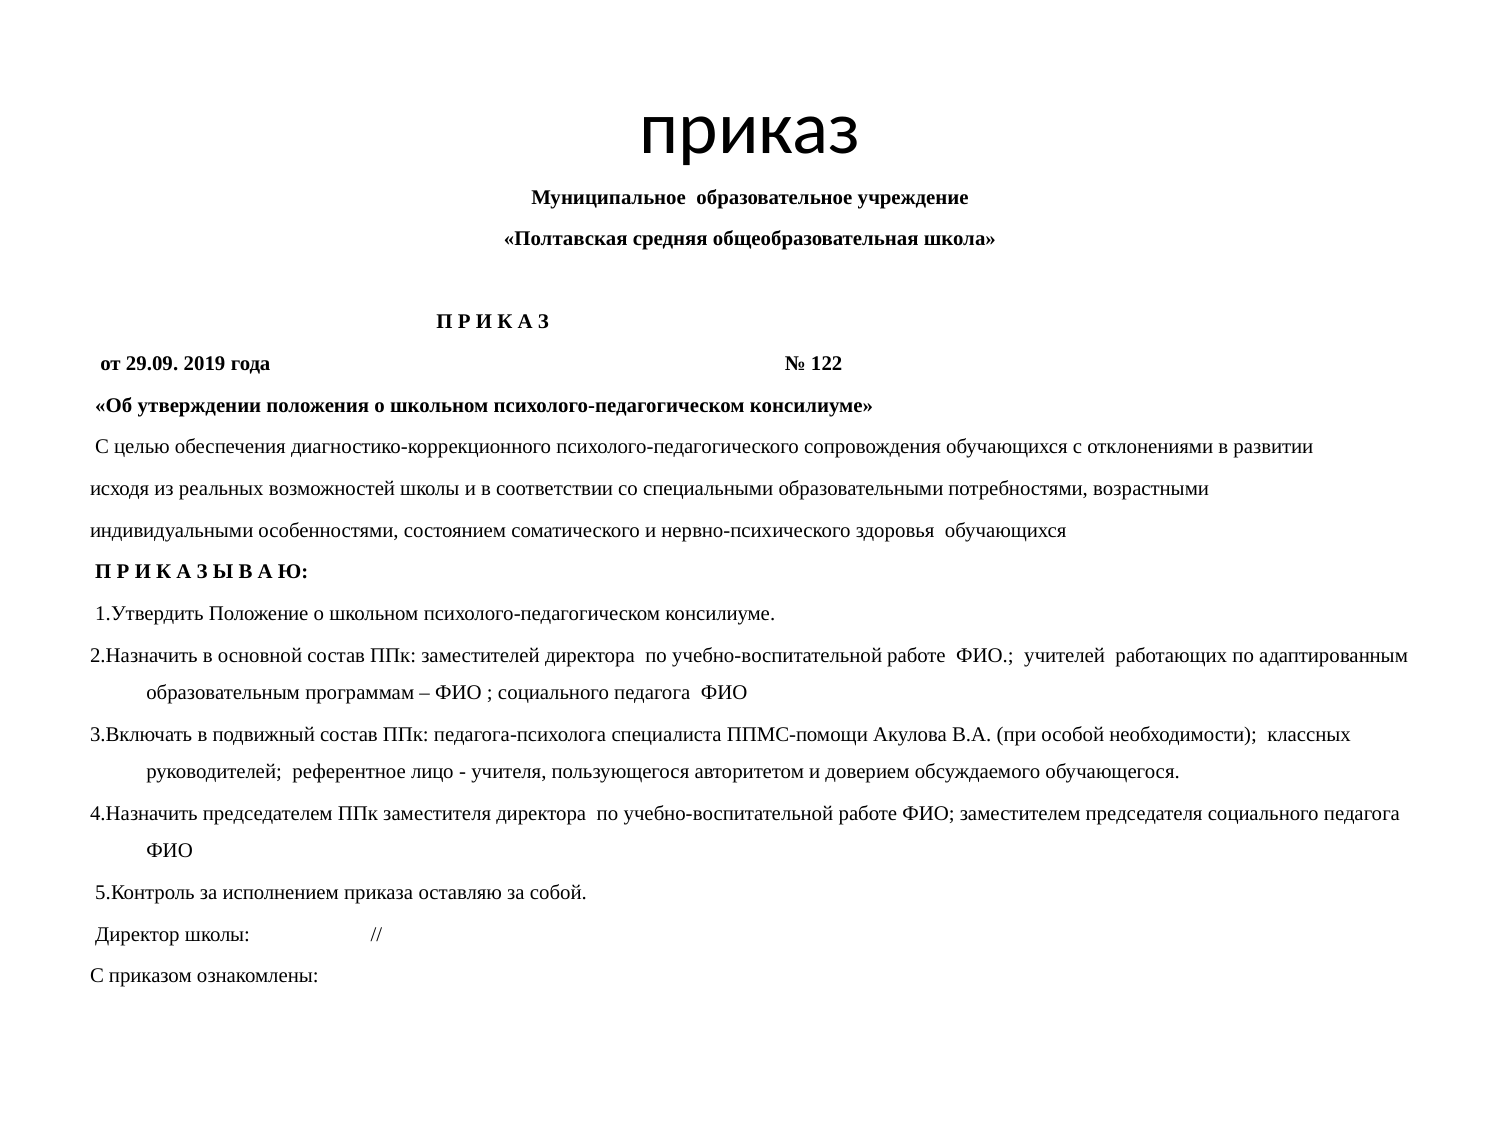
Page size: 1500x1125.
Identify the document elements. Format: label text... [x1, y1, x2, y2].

title приказ [75, 70, 1425, 175]
list Муниципальное образовательное учреждение «Полтавская средняя общеобразовательная школа» П Р И К А З от 29.09. 2019 года № 122 «Об утверждении положения о школьном психолого-педагогическом консилиуме» С целью обеспечения диагностико-коррекционного психолого-педагогического сопровождения обучающихся с отклонениями в развитии исходя из реальных возможностей школы и в соответствии со специальными образовательными потребностями, возрастными индивидуальными особенностями, состоянием соматического и нервно-психического здоровья обучающихся П Р И К А З Ы В А Ю: 1.Утвердить Положение о школьном психолого-педагогическом консилиуме. 2.Назначить в основной состав ППк: заместителей директора по учебно-воспитательной работе ФИО.; учителей работающих по адаптированным образовательным программам – ФИО ; социального педагога ФИО 3.Включать в подвижный состав ППк: педагога-психолога специалиста ППМС-помощи Акулова В.А. (при особой необходимости); классных руководителей; референтное лицо - учителя, пользующегося авторитетом и доверием обсуждаемого обучающегося. 4.Назначить председателем ППк заместителя директора по учебно-воспитательной работе ФИО; заместителем председателя социального педагога ФИО 5.Контроль за исполнением приказа оставляю за собой. Директор школы: // С приказом ознакомлены: [75, 175, 1425, 1079]
